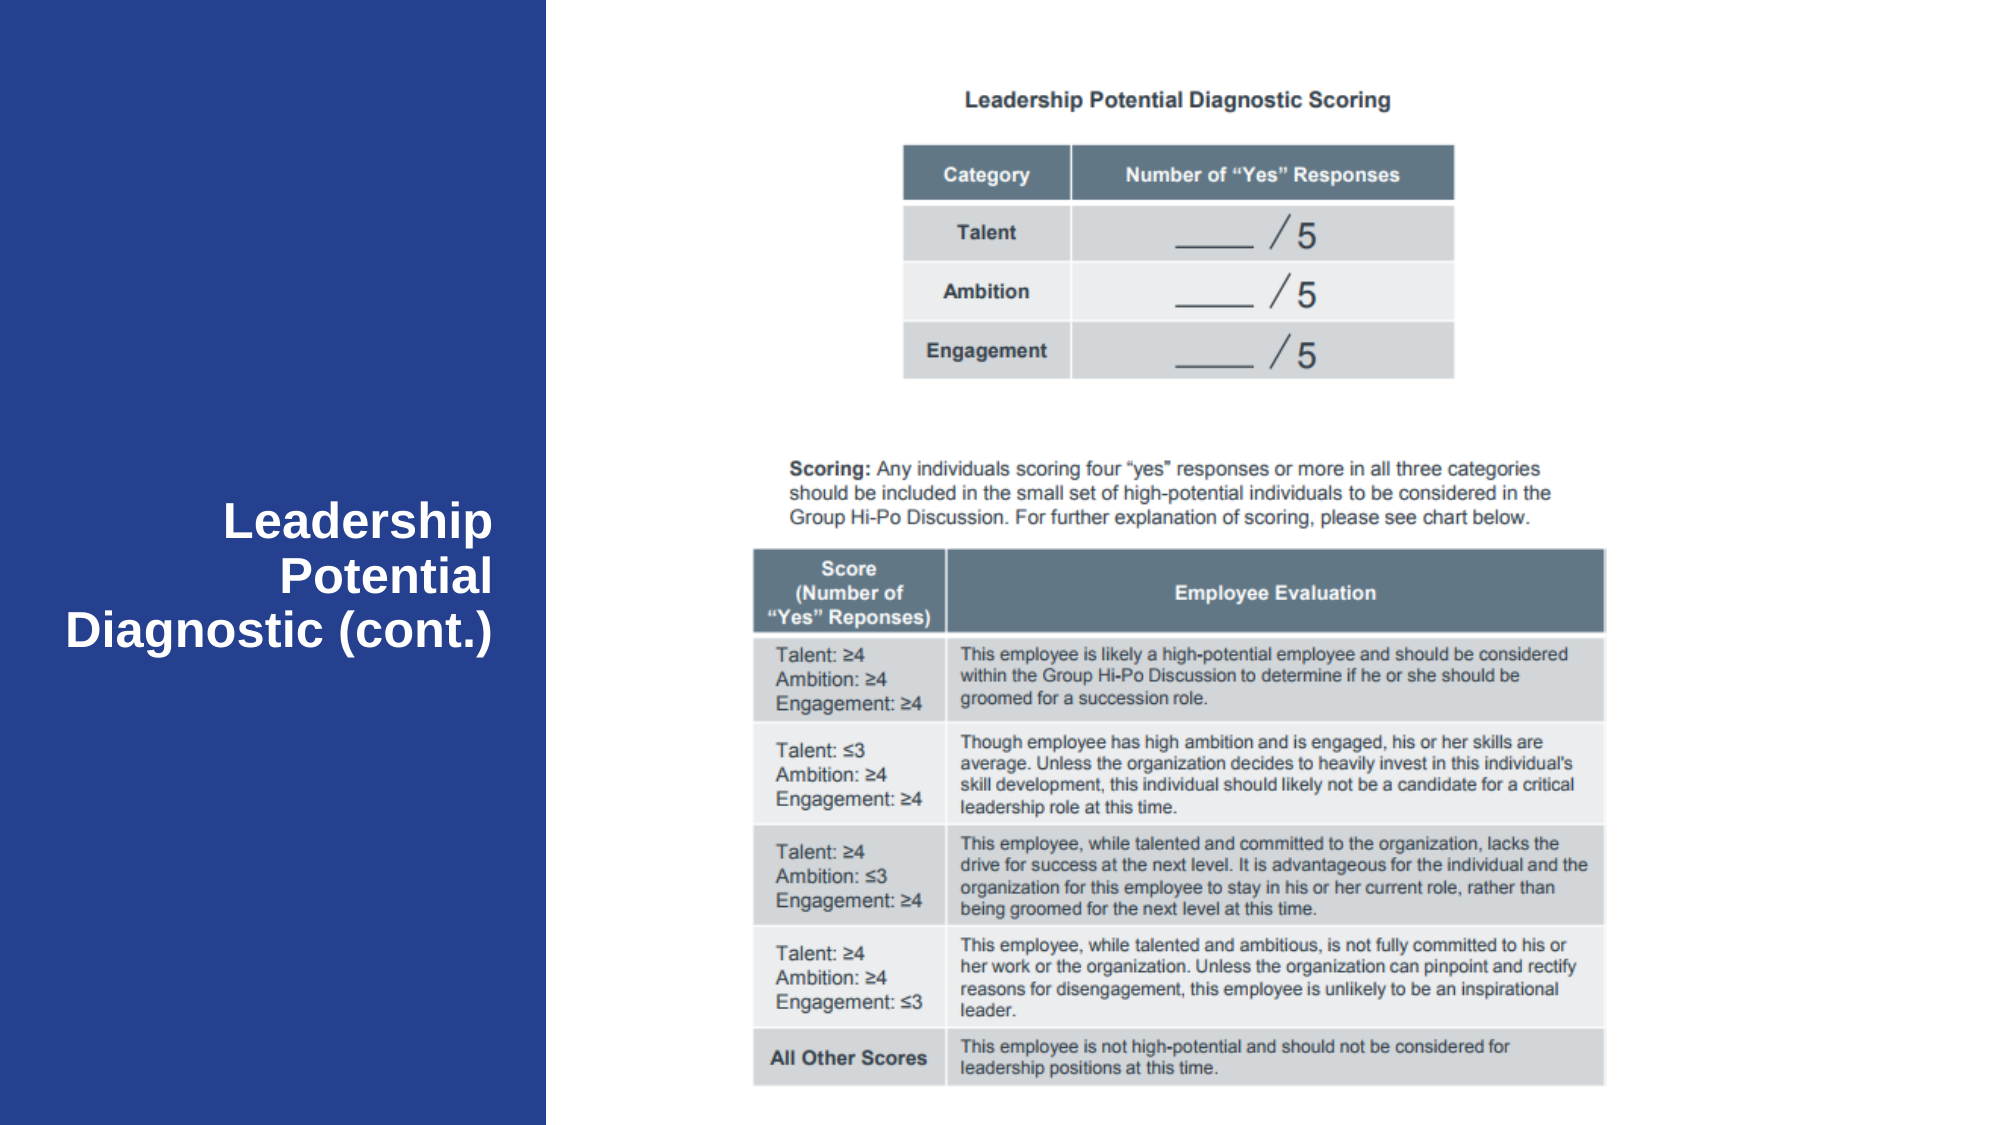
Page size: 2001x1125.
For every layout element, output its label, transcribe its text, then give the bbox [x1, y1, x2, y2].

title Leadership Potential Diagnostic (cont.) [37, 448, 509, 667]
picture [621, 55, 1723, 1107]
